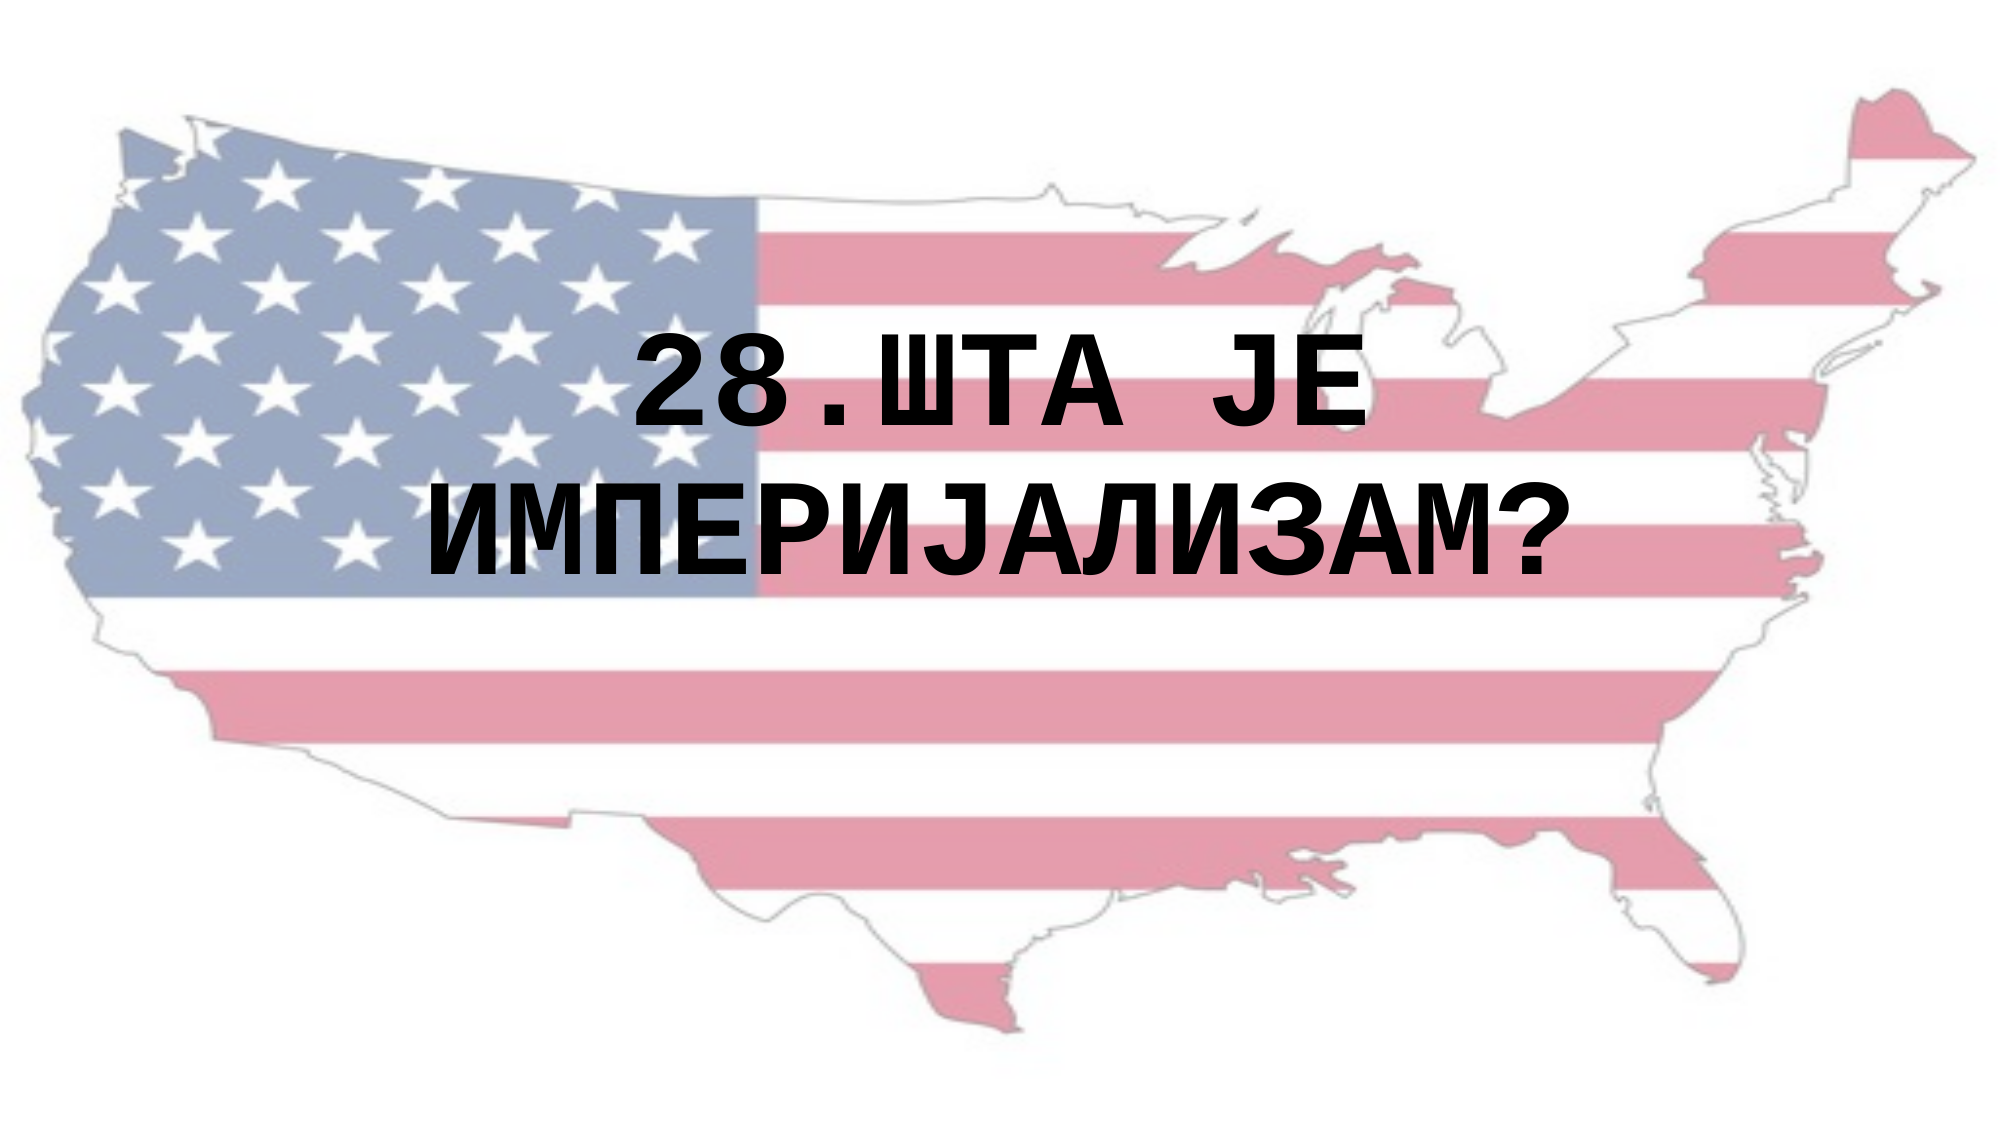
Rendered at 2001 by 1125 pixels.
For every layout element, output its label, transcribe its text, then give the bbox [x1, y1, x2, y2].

list 28.ШТА ЈЕ ИМПЕРИЈАЛИЗАМ? [137, 299, 1863, 1014]
